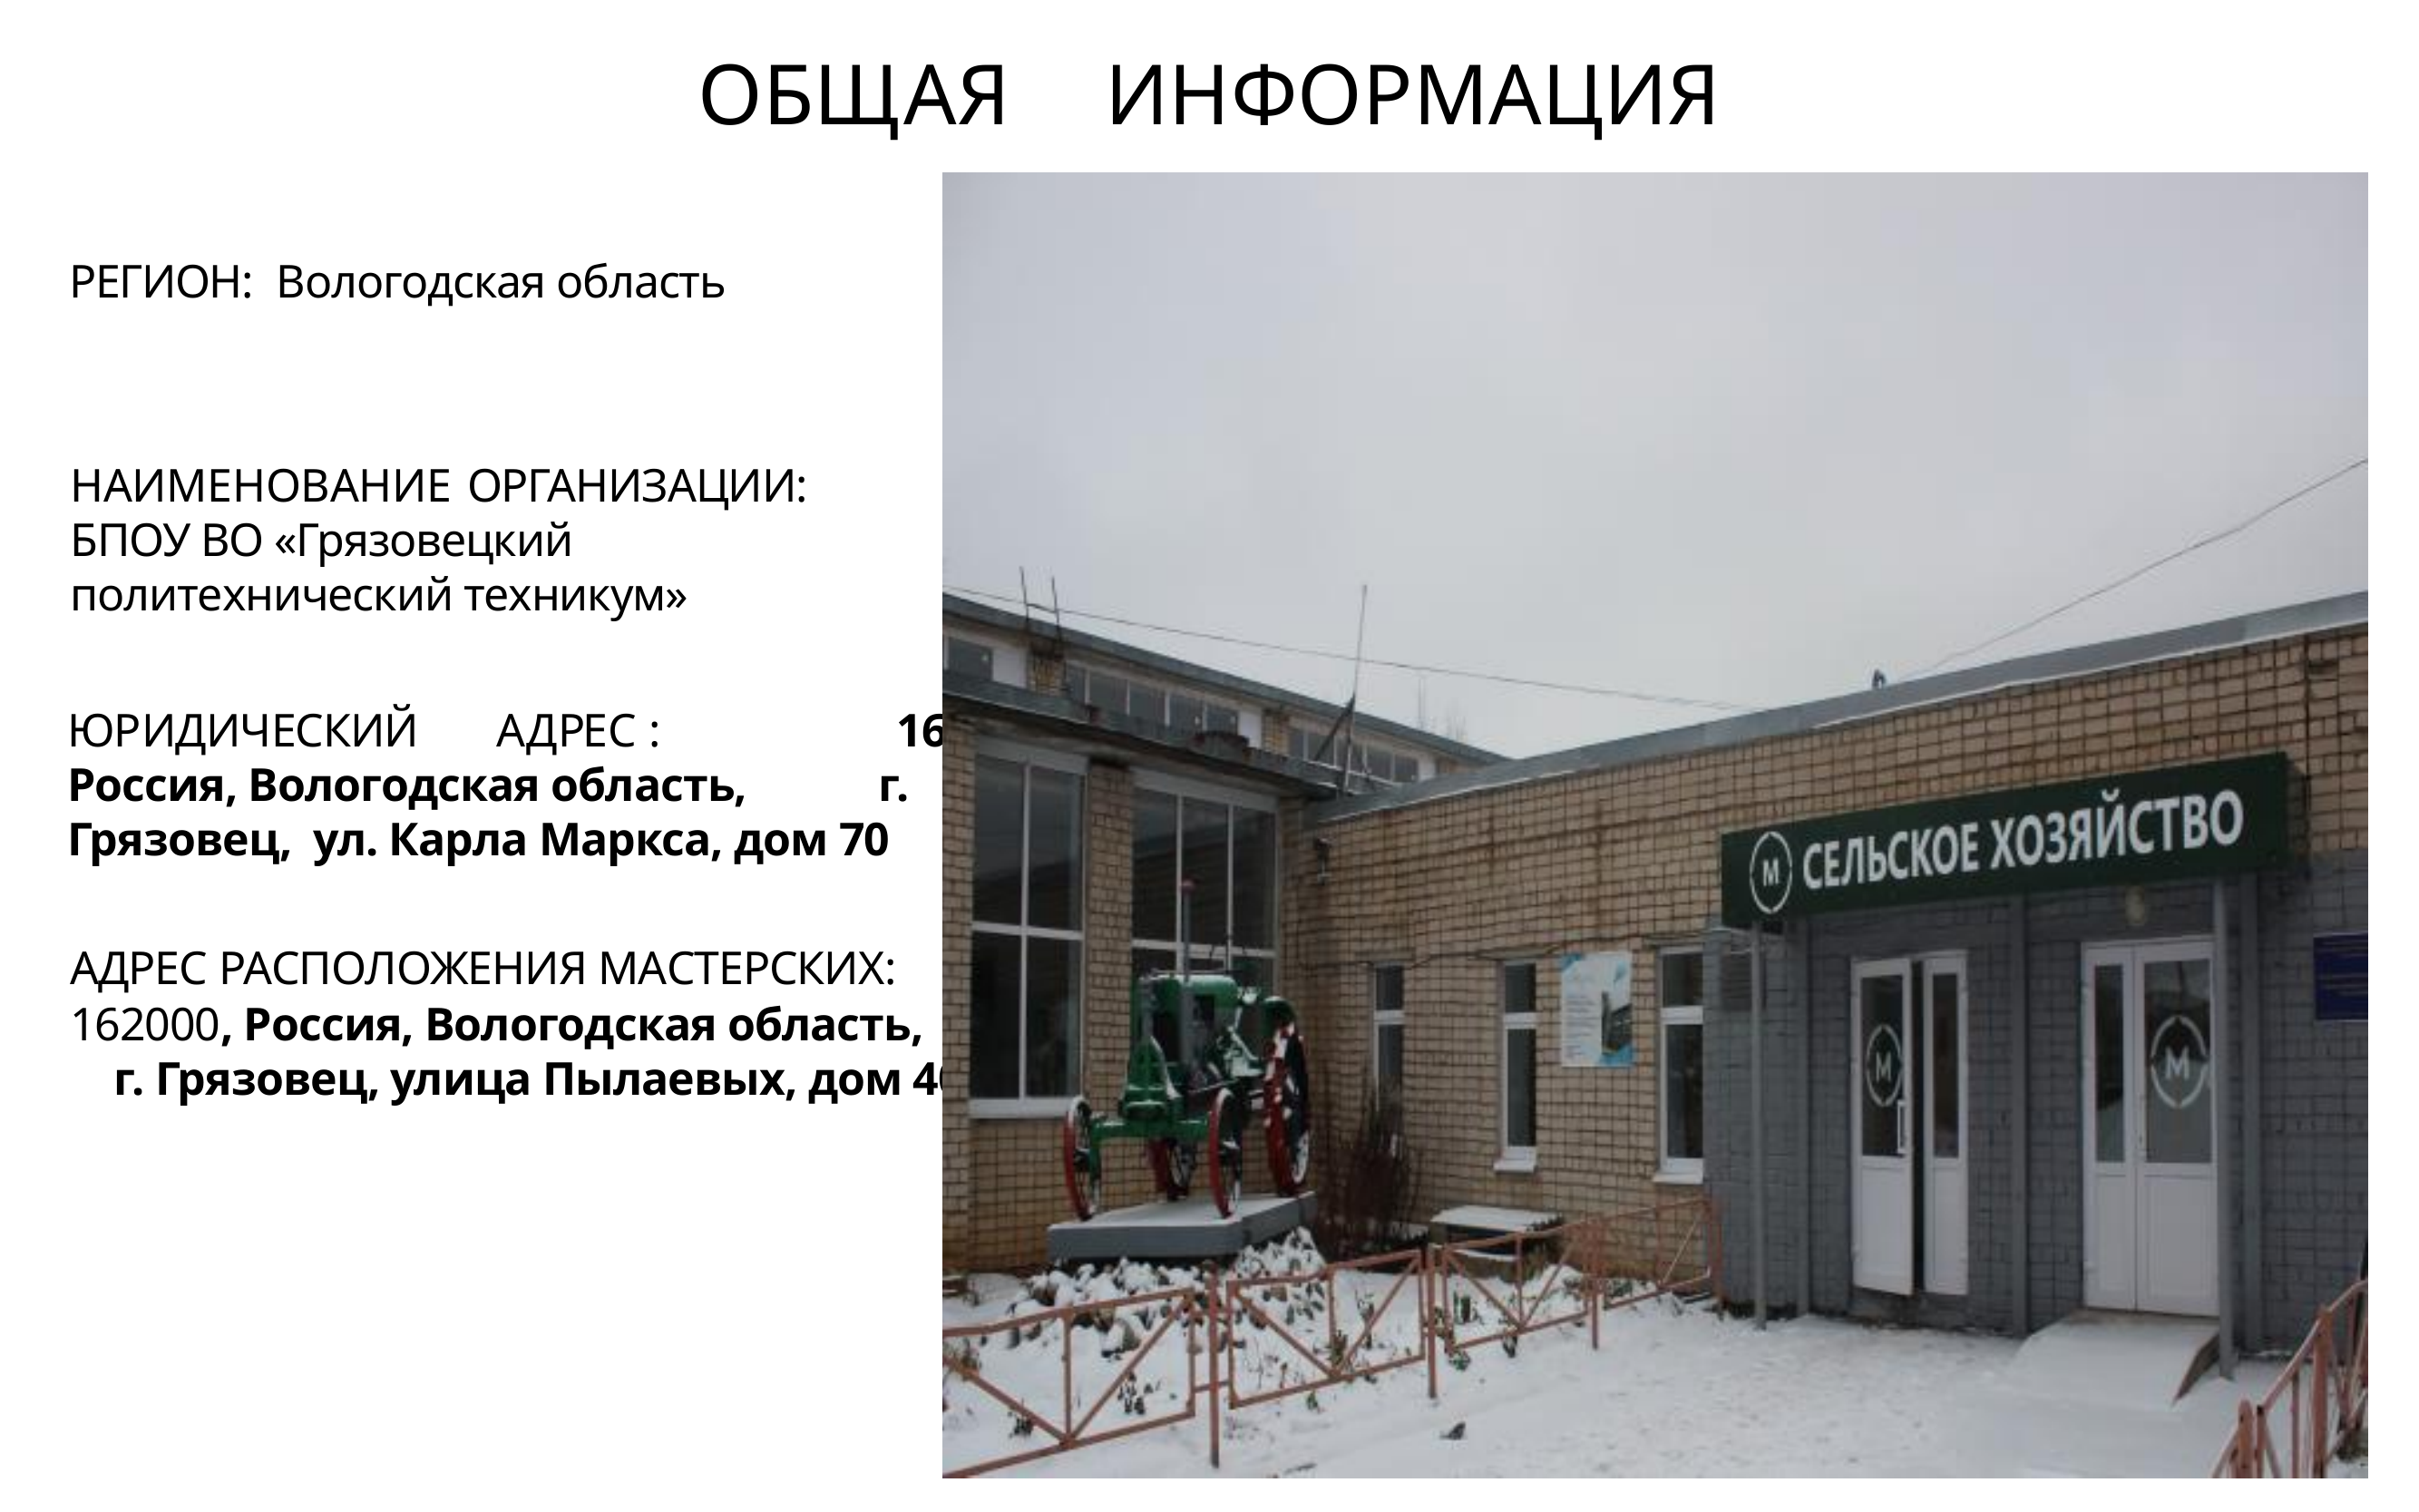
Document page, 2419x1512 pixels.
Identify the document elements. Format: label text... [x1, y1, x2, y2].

text_box РЕГИОН: Вологодская область [67, 250, 823, 307]
text_box ЮРИДИЧЕСКИЙ АДРЕС : 162000, Россия, Вологодская область, г. Грязовец, ул. Карла Маркса, дом 70 [65, 699, 936, 865]
text_box АДРЕС РАСПОЛОЖЕНИЯ МАСТЕРСКИХ: 162000, Россия, Вологодская область, г. Грязовец, улица Пылаевых, дом 40 [68, 937, 936, 1105]
text_box НАИМЕНОВАНИЕ ОРГАНИЗАЦИИ: БПОУ ВО «Грязовецкий политехнический техникум» [68, 454, 824, 620]
picture [941, 172, 2368, 1478]
title ОБЩАЯ ИНФОРМАЦИЯ [65, 40, 2351, 295]
